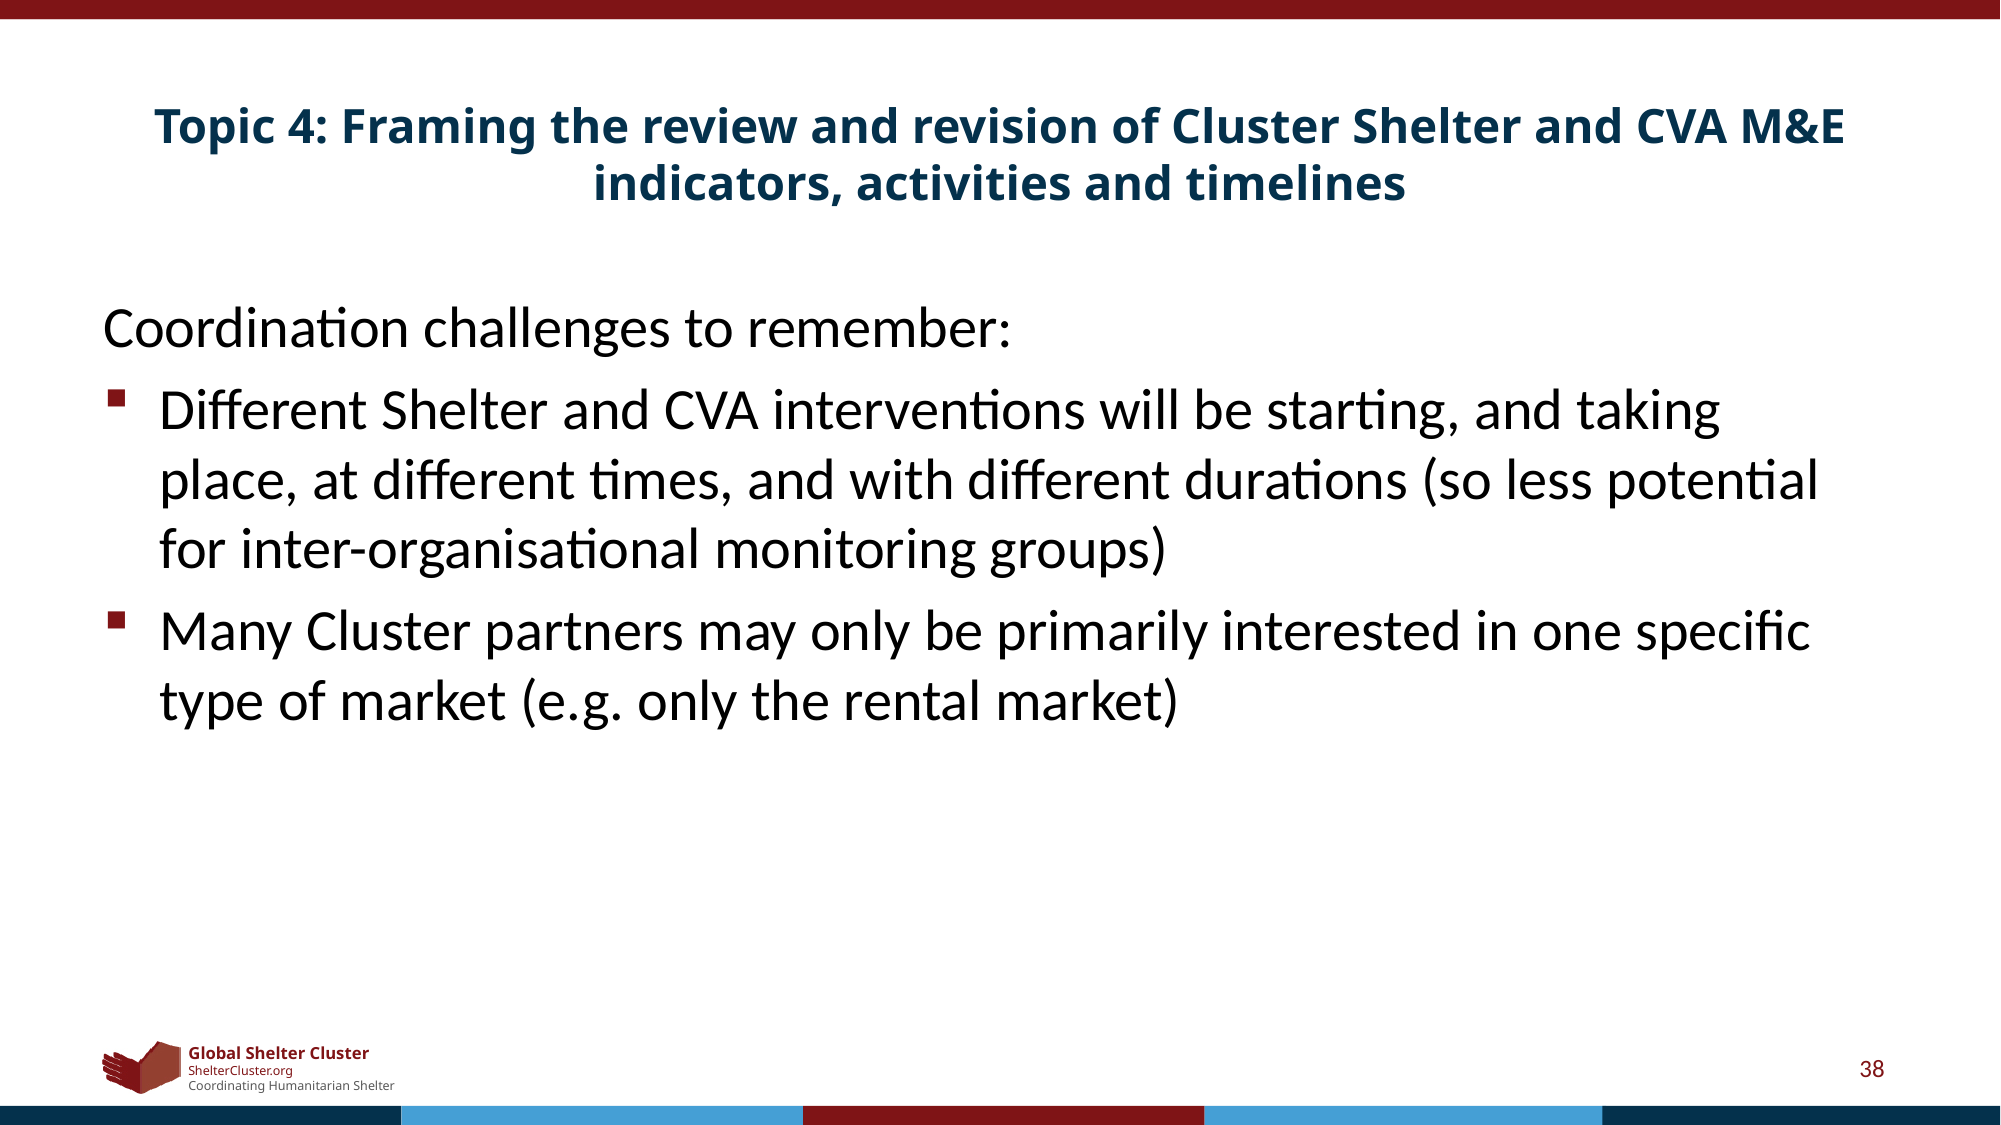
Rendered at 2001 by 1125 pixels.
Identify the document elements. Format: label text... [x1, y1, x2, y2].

list Coordination challenges to remember: Different Shelter and CVA interventions will be starting, and taking place, at different times, and with different durations (so less potential for inter-organisational monitoring groups) Many Cluster partners may only be primarily interested in one specific type of market (e.g. only the rental market) [88, 282, 1889, 1023]
title Topic 4: Framing the review and revision of Cluster Shelter and CVA M&E indicators, activities and timelines [99, 87, 1900, 275]
picture [102, 1041, 181, 1094]
slide_number 38 [1433, 1037, 1900, 1098]
